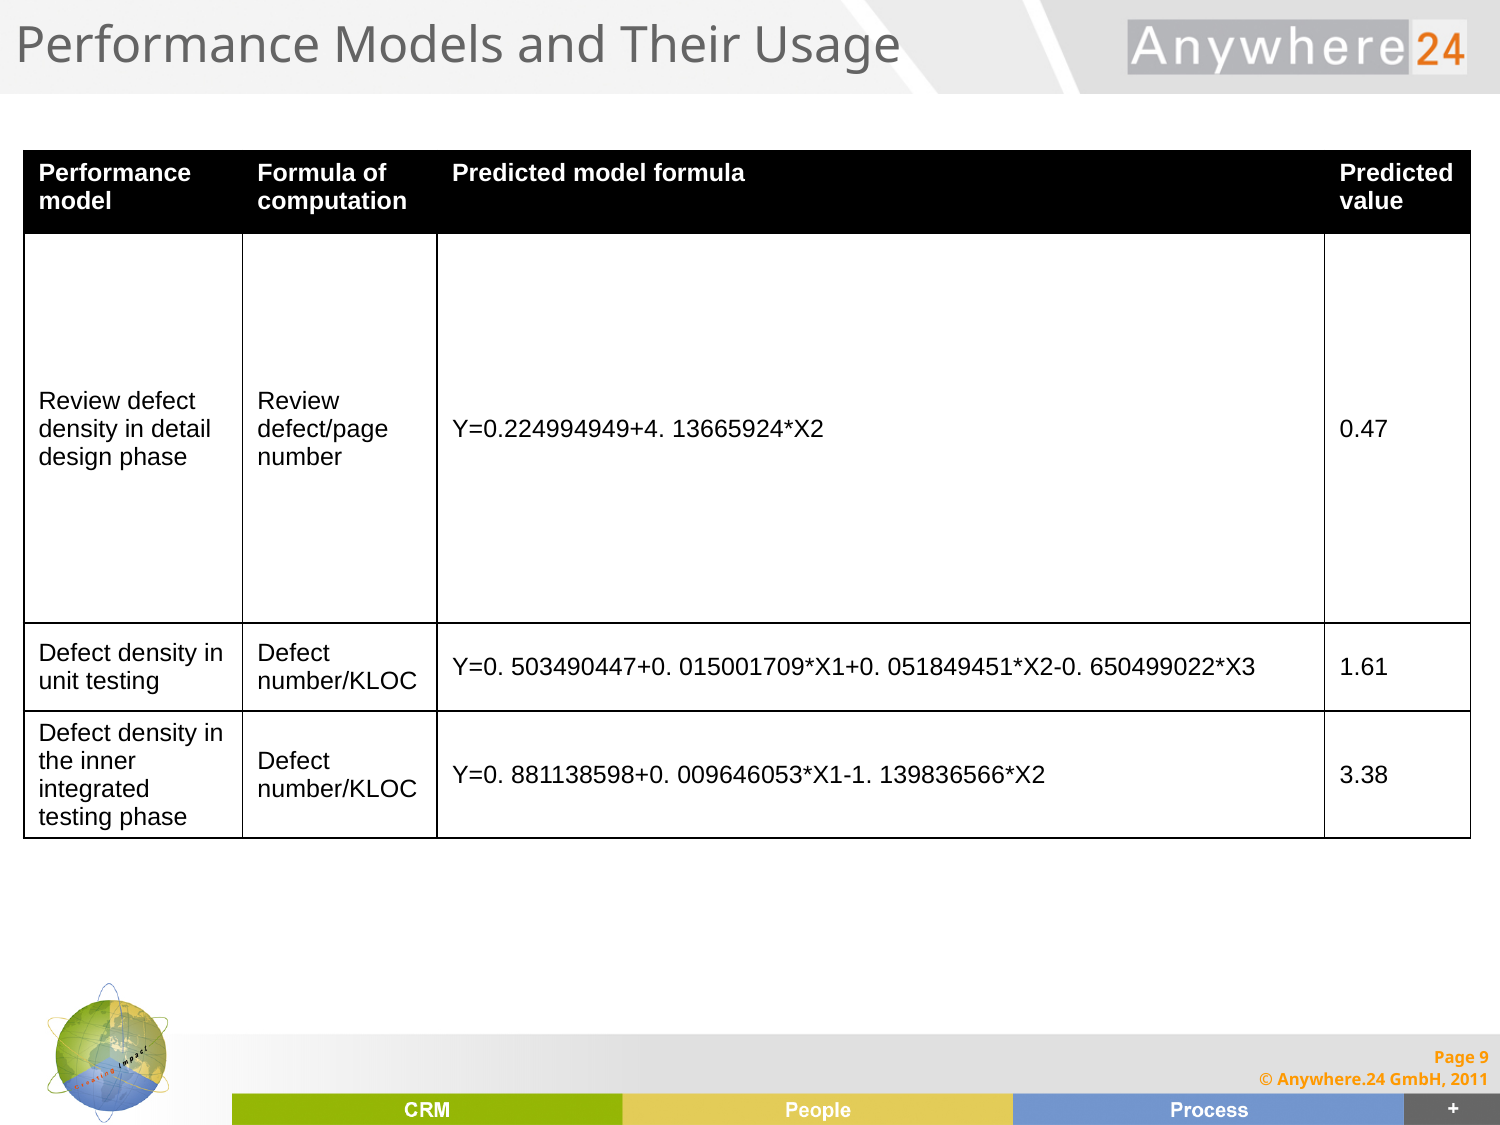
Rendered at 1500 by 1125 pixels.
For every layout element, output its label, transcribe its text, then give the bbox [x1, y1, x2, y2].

table_header Predicted value [1325, 152, 1470, 233]
title Performance Models and Their Usage [0, 0, 1113, 101]
table_cell Y=0. 881138598+0. 009646053*X1-1. 139836566*X2 [438, 712, 1324, 837]
table_header Formula of computation [243, 152, 436, 233]
table_cell Y=0. 503490447+0. 015001709*X1+0. 051849451*X2-0. 650499022*X3 [438, 624, 1324, 710]
table_header Predicted model formula [438, 152, 1324, 233]
table_cell Defect number/KLOC [243, 624, 436, 710]
table_cell 1.61 [1325, 624, 1470, 710]
table_cell Review defect density in detail design phase [25, 234, 242, 622]
table_cell 0.47 [1325, 234, 1470, 622]
picture [1113, 0, 1500, 94]
table_cell Defect density in the inner integrated testing phase [25, 712, 242, 837]
table_cell Review defect/page number [243, 234, 436, 622]
table_cell Defect density in unit testing [25, 624, 242, 710]
picture [0, 983, 1500, 1125]
table_cell Y=0.224994949+4. 13665924*X2 [438, 234, 1324, 622]
table_cell 3.38 [1325, 712, 1470, 837]
table_cell Defect number/KLOC [243, 712, 436, 837]
table_header Performance model [24, 152, 242, 233]
slide_number Page 9 © Anywhere.24 GmbH, 2011 [1191, 1039, 1500, 1077]
